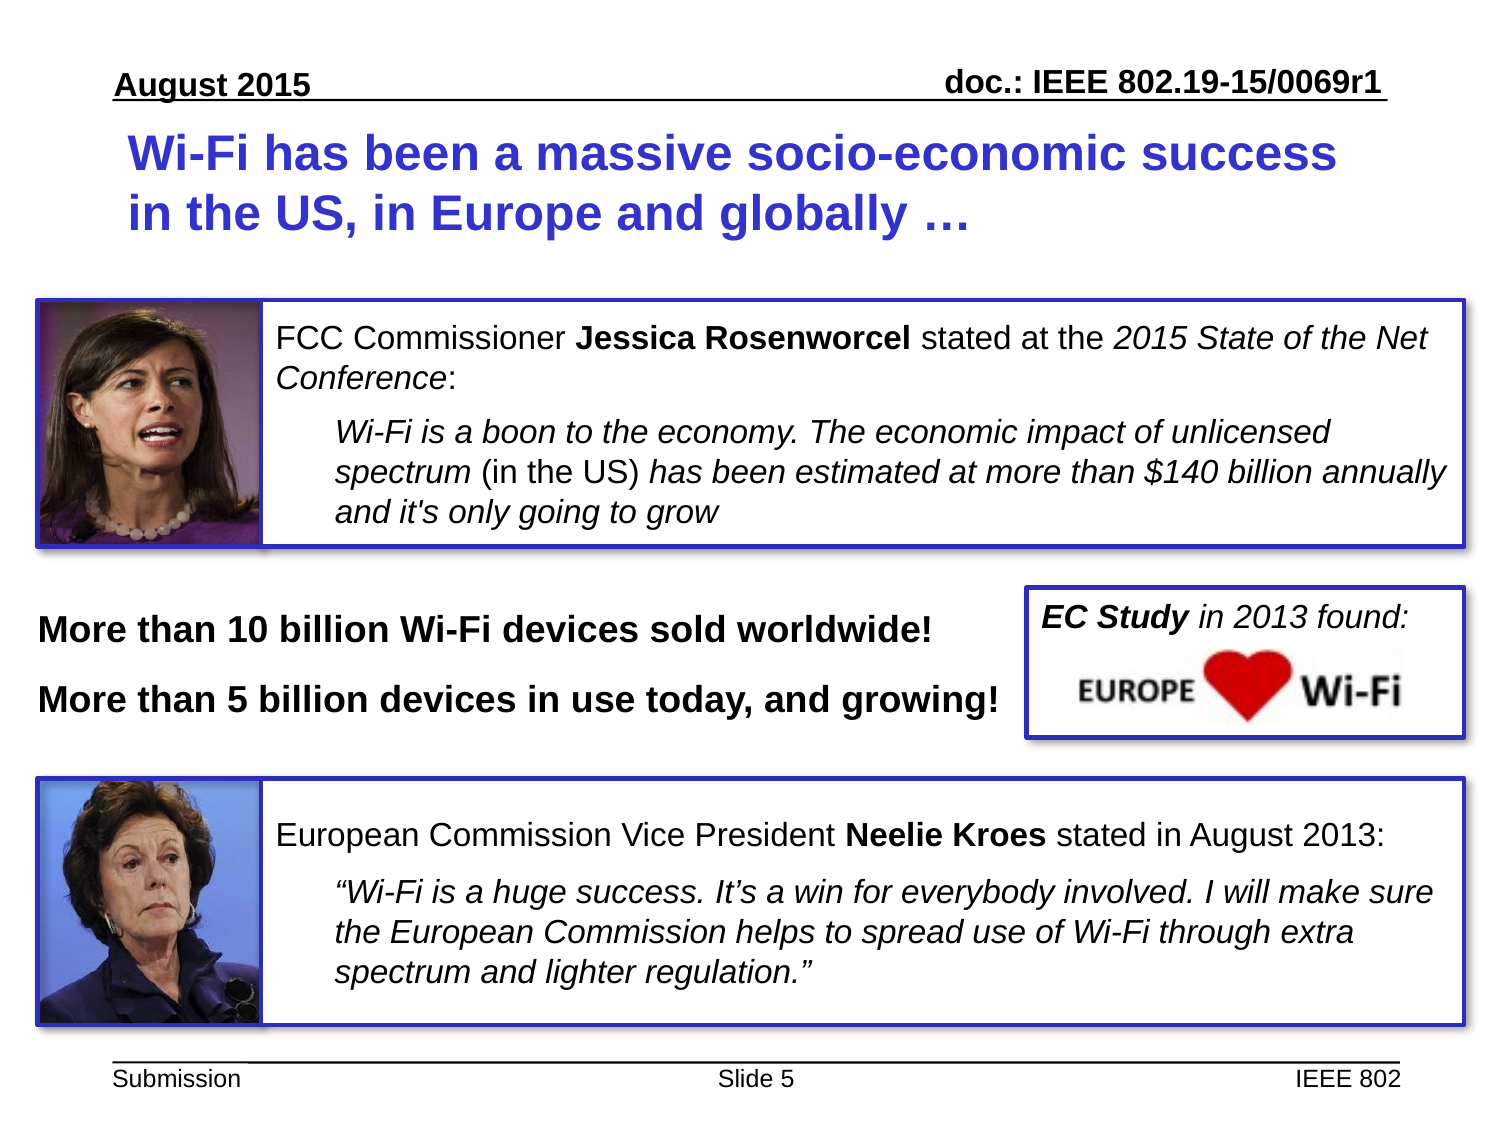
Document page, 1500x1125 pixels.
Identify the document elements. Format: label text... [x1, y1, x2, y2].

footer IEEE 802 [1294, 1061, 1402, 1093]
picture [1078, 648, 1405, 726]
text_box FCC Commissioner Jessica Rosenworcel stated at the 2015 State of the Net Conference: Wi-Fi is a boon to the economy. The economic impact of unlicensed spectrum (in the US) has been estimated at more than $140 billion annually and it's only going to grow [259, 298, 1466, 549]
slide_number Slide 5 [709, 1061, 803, 1093]
text_box More than 10 billion Wi-Fi devices sold worldwide! More than 5 billion devices in use today, and growing! [37, 587, 1025, 738]
picture [37, 299, 263, 547]
title Wi-Fi has been a massive socio-economic success in the US, in Europe and globally … [112, 112, 1388, 288]
text_box EC Study in 2013 found: [1025, 585, 1466, 739]
picture [37, 778, 263, 1026]
text_box European Commission Vice President Neelie Kroes stated in August 2013: “Wi-Fi is a huge success. It’s a win for everybody involved. I will make sure the European Commission helps to spread use of Wi-Fi through extra spectrum and lighter regulation.” [259, 776, 1466, 1027]
